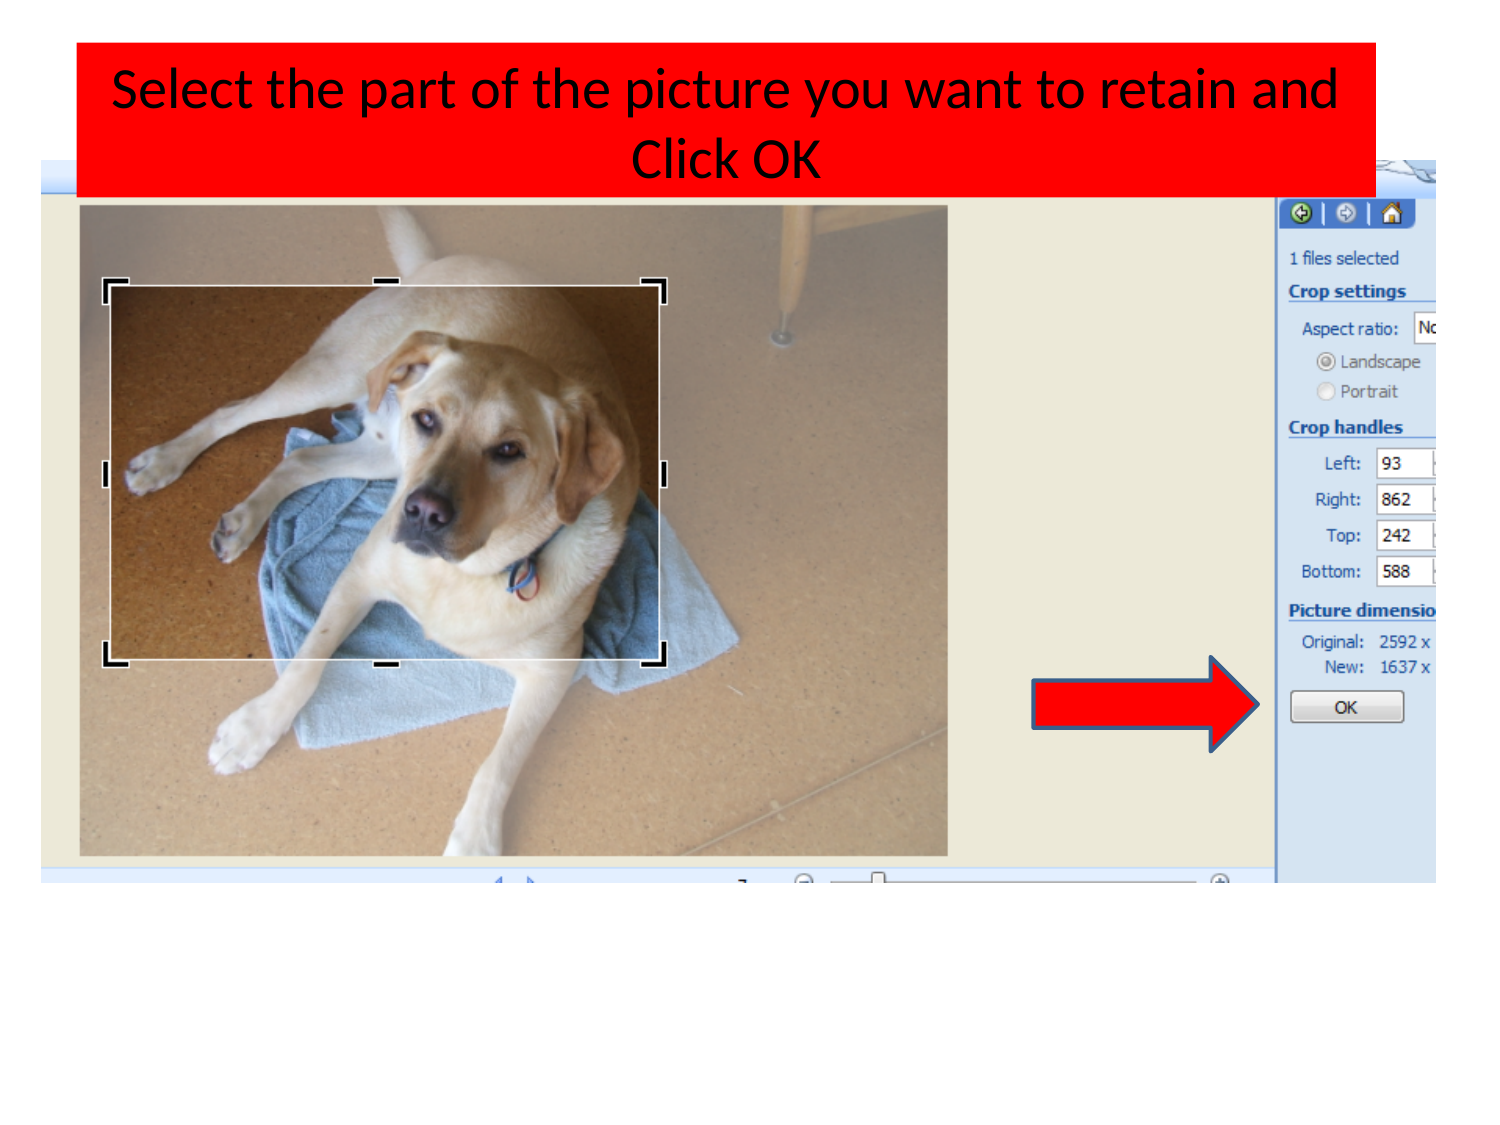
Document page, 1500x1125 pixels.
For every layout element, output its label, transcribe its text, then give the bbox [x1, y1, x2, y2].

text_box Select the part of the picture you want to retain and Click OK [76, 42, 1376, 159]
picture [40, 160, 1436, 884]
